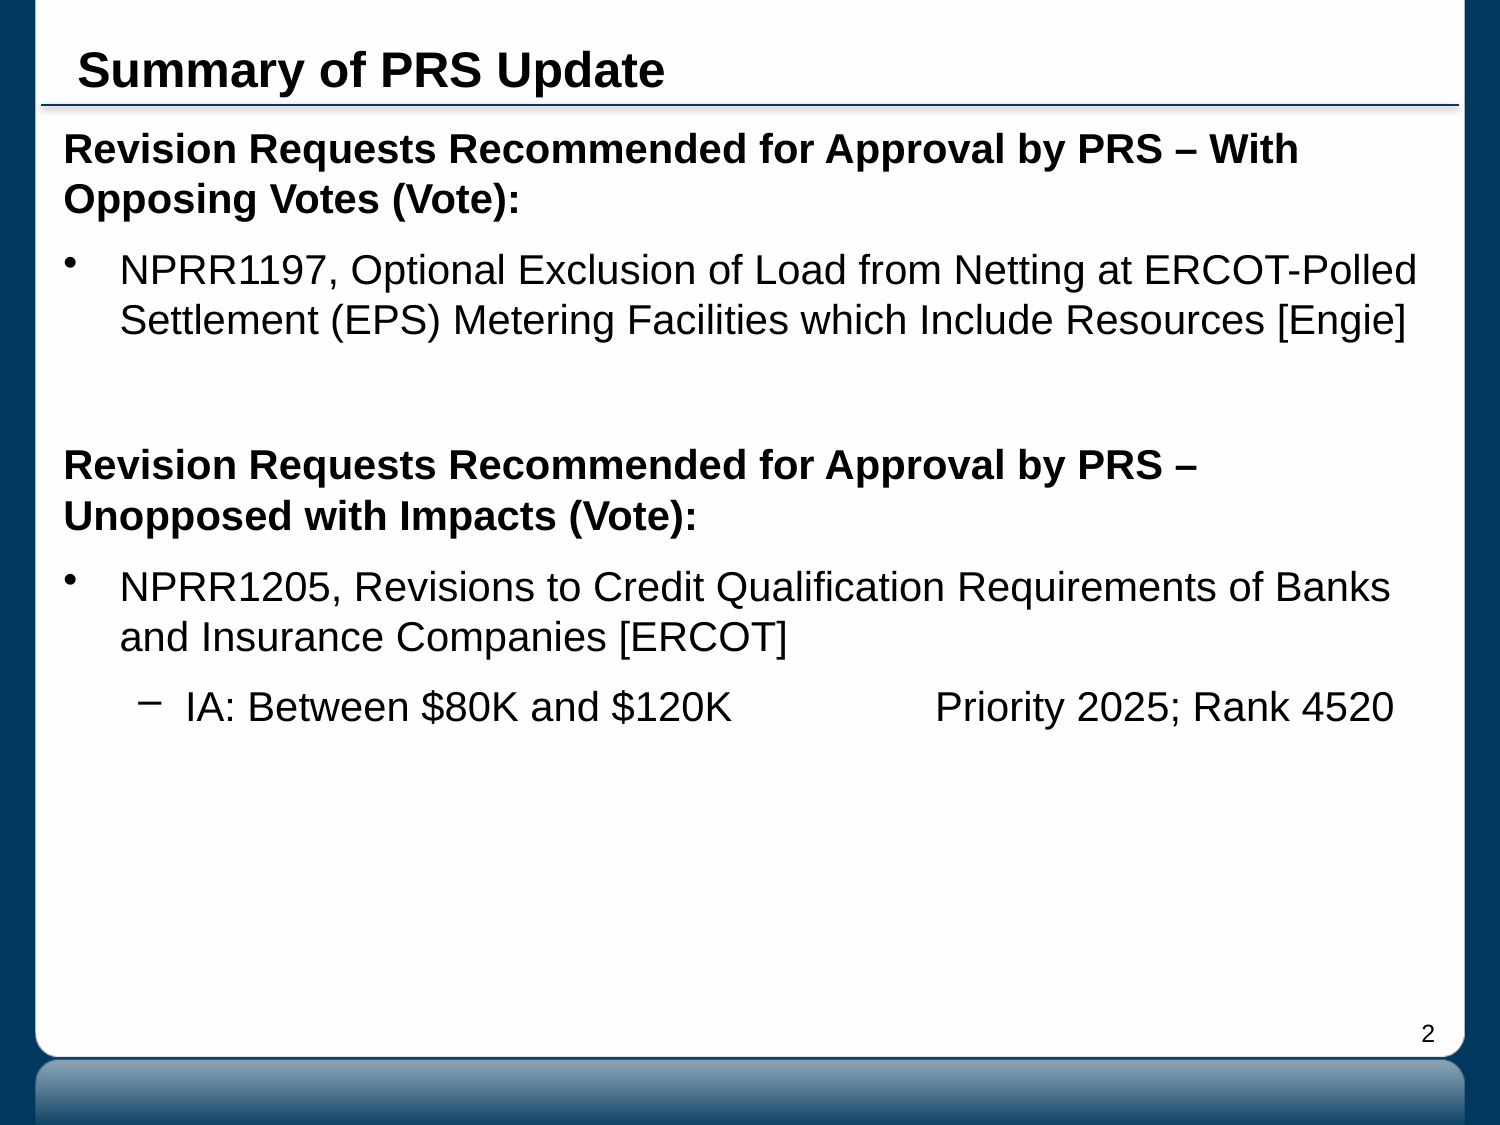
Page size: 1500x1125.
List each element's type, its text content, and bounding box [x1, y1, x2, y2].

text_box Revision Requests Recommended for Approval by PRS – With Opposing Votes (Vote): NPRR1197, Optional Exclusion of Load from Netting at ERCOT-Polled Settlement (EPS) Metering Facilities which Include Resources [Engie] Revision Requests Recommended for Approval by PRS – Unopposed with Impacts (Vote): NPRR1205, Revisions to Credit Qualification Requirements of Banks and Insurance Companies [ERCOT] IA: Between $80K and $120K Priority 2025; Rank 4520 [48, 114, 1449, 1032]
picture [35, 0, 1465, 1125]
title Summary of PRS Update [62, 29, 1450, 106]
